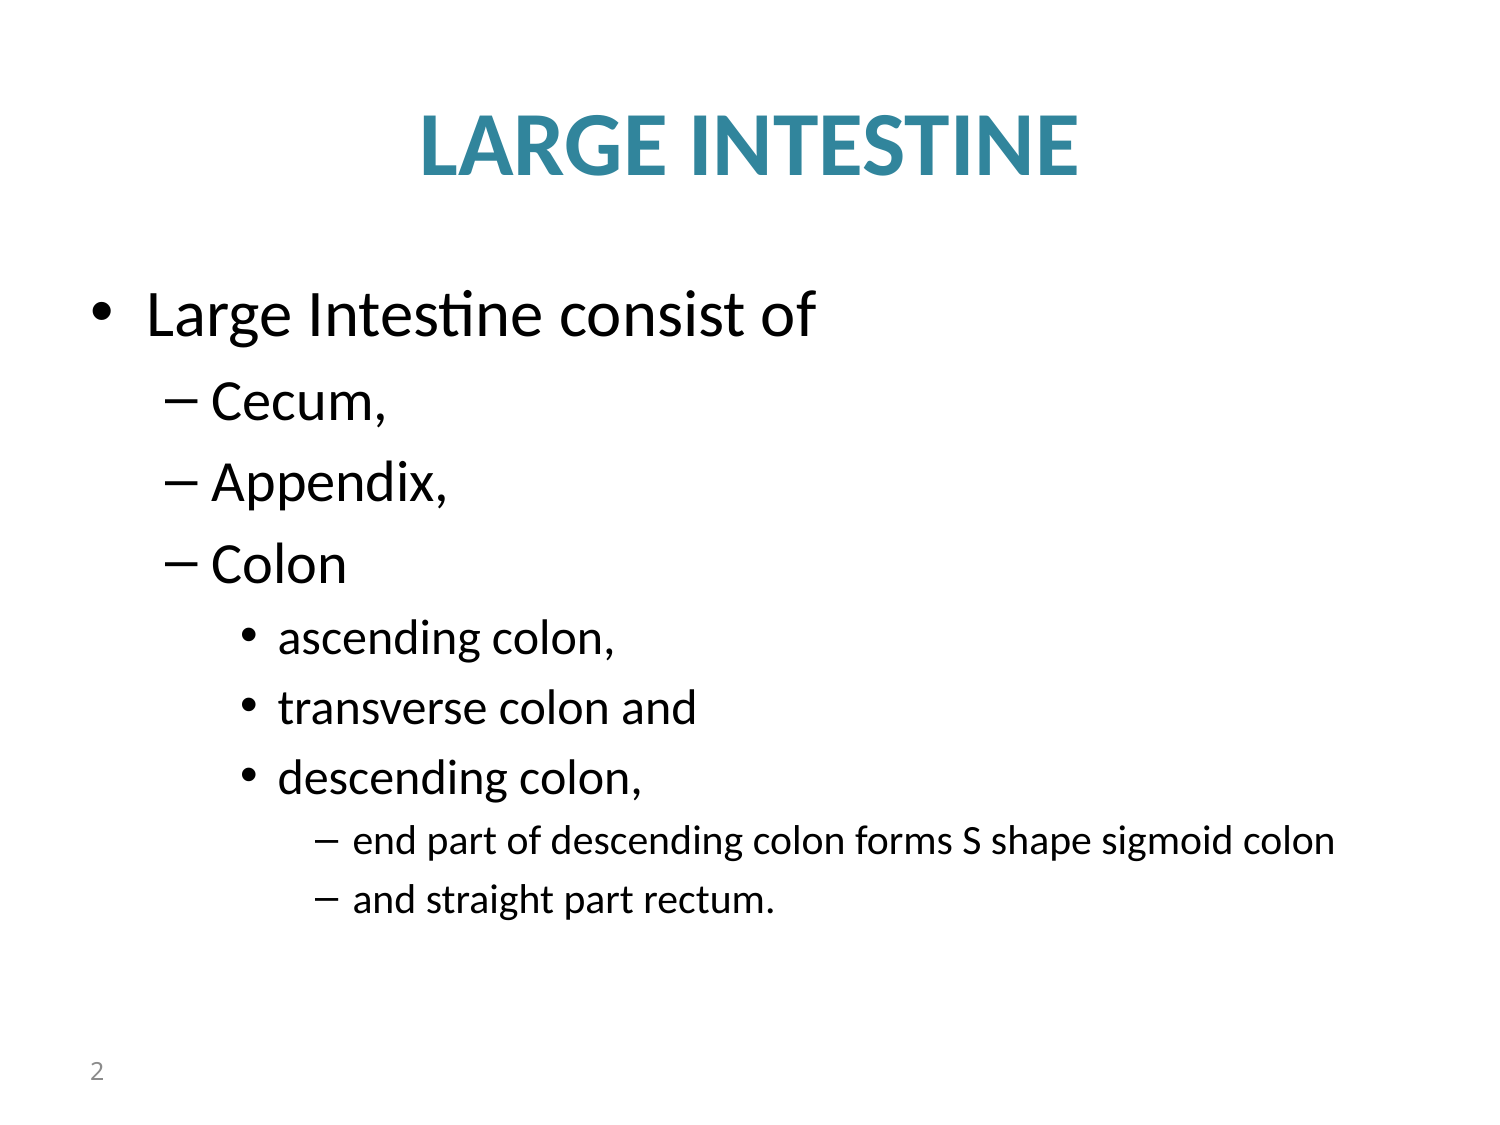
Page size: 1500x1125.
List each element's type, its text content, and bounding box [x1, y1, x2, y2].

slide_number 2 [75, 1042, 425, 1103]
title LARGE INTESTINE [75, 45, 1425, 233]
list Large Intestine consist of Cecum, Appendix, Colon ascending colon, transverse colon and descending colon, end part of descending colon forms S shape sigmoid colon and straight part rectum. [75, 262, 1425, 1005]
